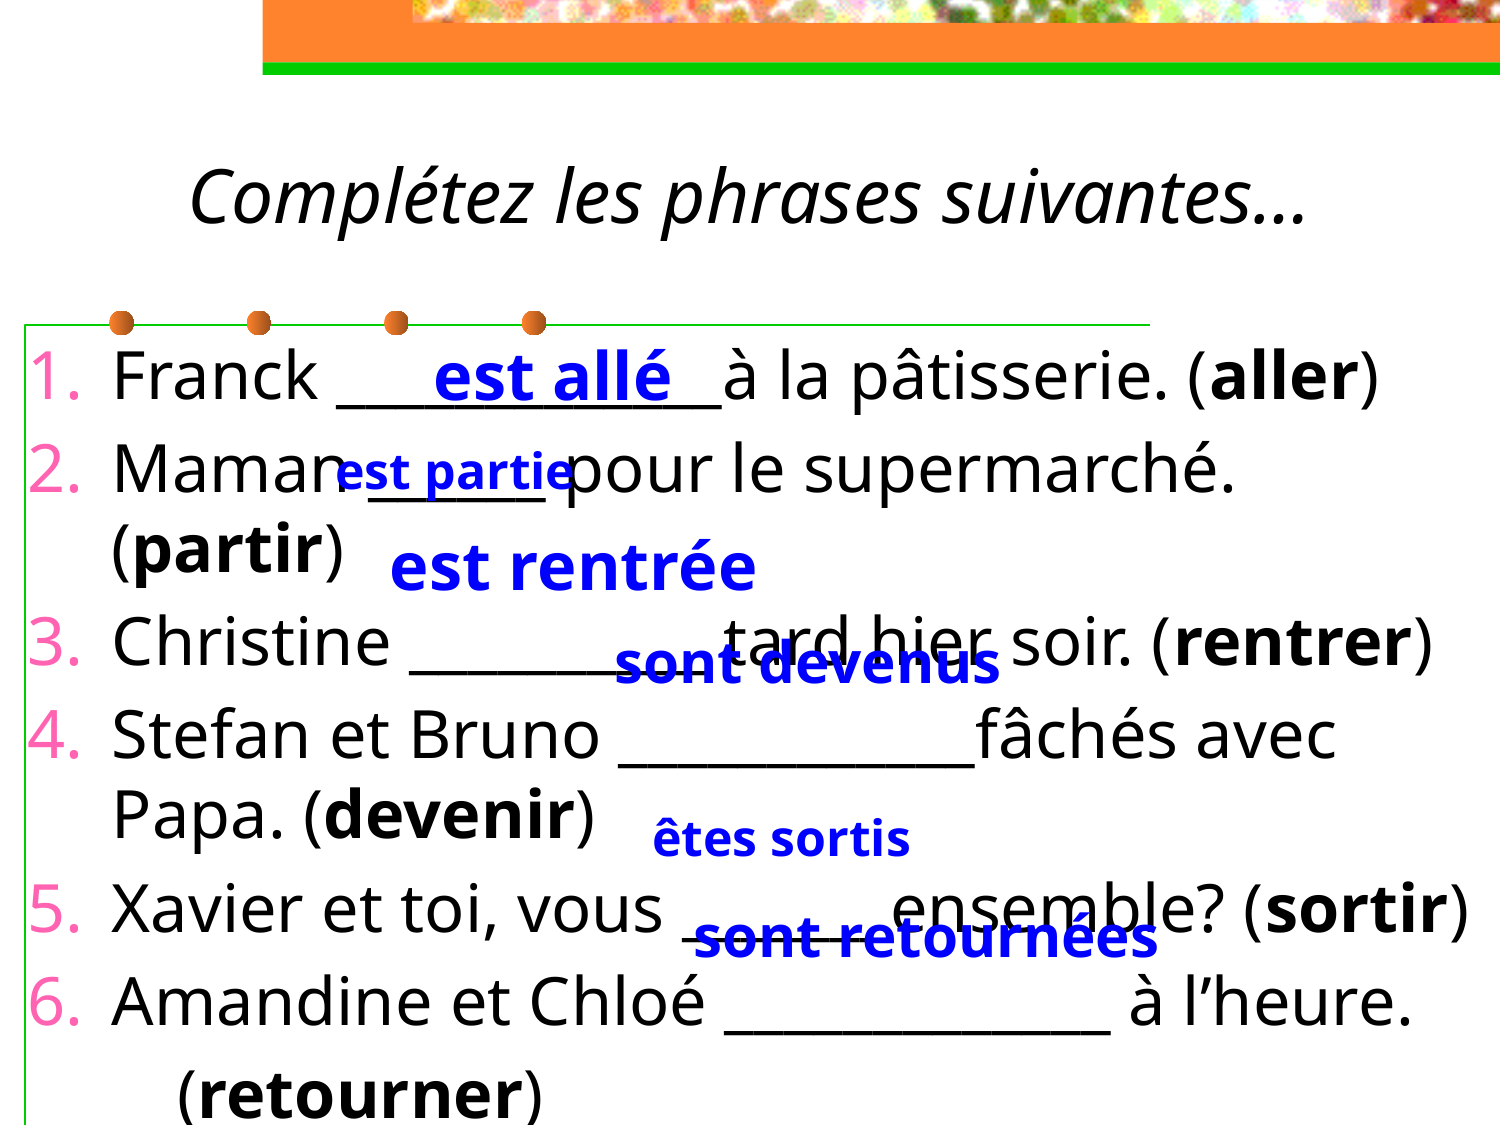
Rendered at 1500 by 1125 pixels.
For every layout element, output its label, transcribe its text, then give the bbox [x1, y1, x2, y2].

text_box sont devenus [600, 618, 1100, 703]
text_box est partie [320, 432, 683, 508]
text_box est allé [418, 326, 782, 422]
picture [412, 0, 1500, 23]
text_box sont retournées [678, 891, 1179, 977]
text_box êtes sortis [637, 799, 1000, 874]
text_box est rentrée [374, 516, 825, 612]
title Complétez les phrases suivantes… [24, 99, 1475, 288]
list Franck _____________à la pâtisserie. (aller) Maman ______ pour le supermarché. (partir) Christine __________ tard hier soir. (rentrer) Stefan et Bruno ____________fâchés avec Papa. (devenir) Xavier et toi, vous _______ensemble? (sortir) Amandine et Chloé _____________ à l’heure. (retourner) [12, 324, 1500, 1038]
